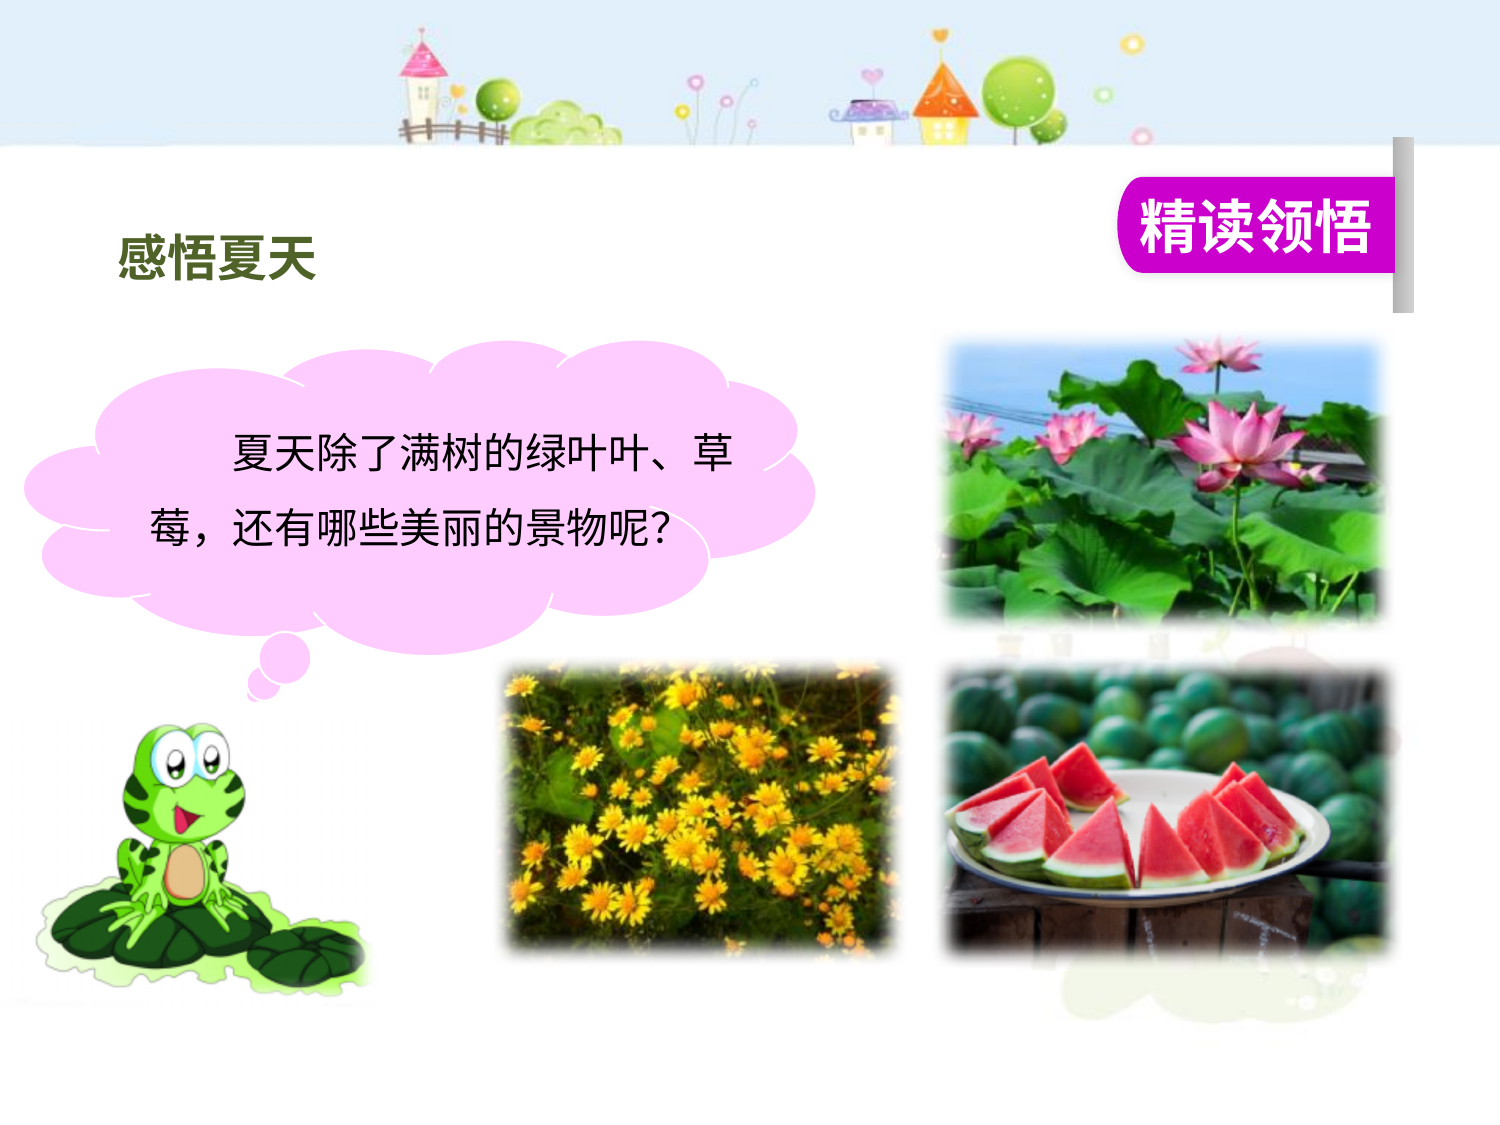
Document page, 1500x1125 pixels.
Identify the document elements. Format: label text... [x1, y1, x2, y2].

text_box [1392, 137, 1414, 313]
text_box 精读领悟 [1117, 176, 1395, 273]
text_box 感悟夏天 [102, 218, 430, 294]
text_box 夏天除了满树的绿叶叶、草莓，还有哪些美丽的景物呢？ [134, 394, 756, 560]
picture [0, 0, 1500, 1125]
text_box [21, 338, 818, 705]
